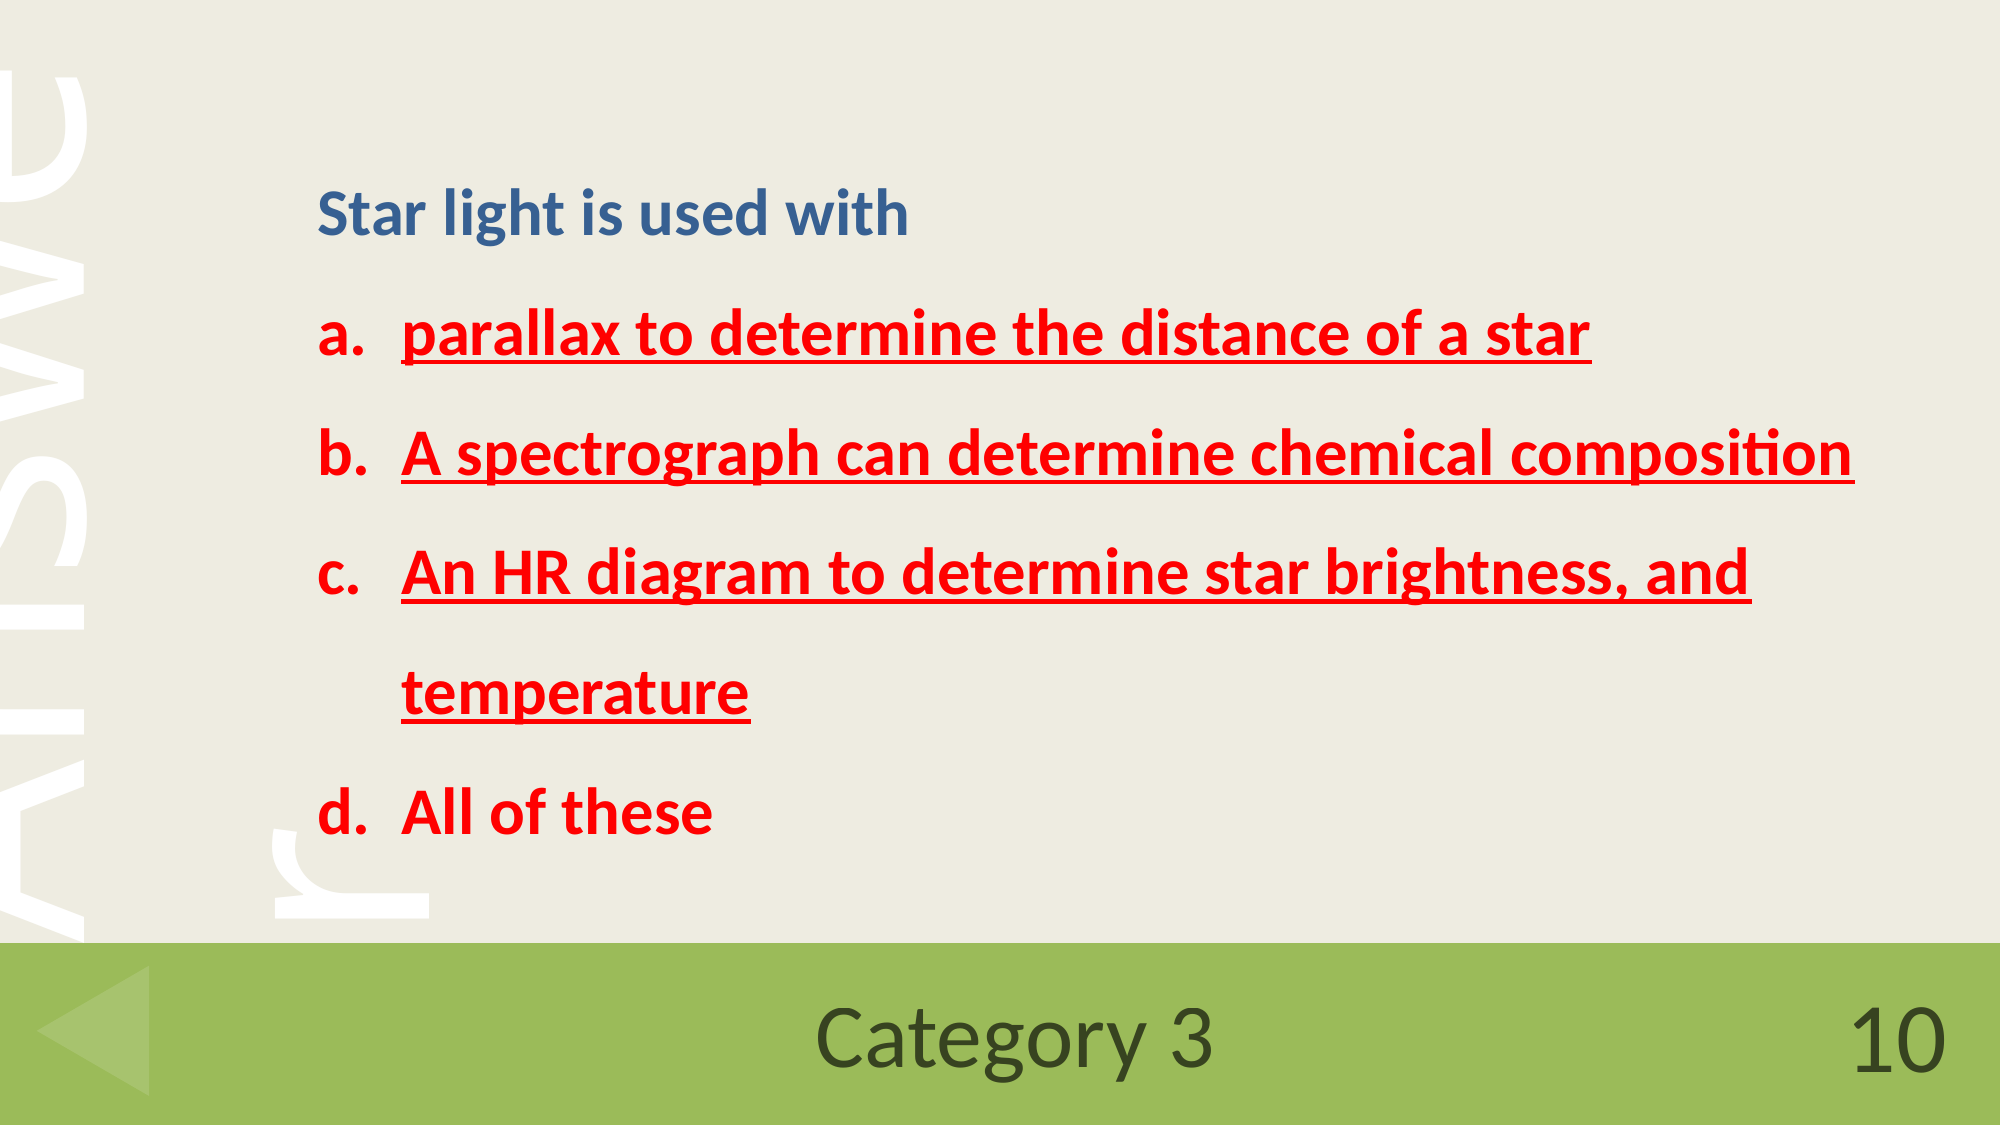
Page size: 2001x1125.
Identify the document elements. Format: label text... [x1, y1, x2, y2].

list 10 [1916, 967, 1963, 1097]
title Category 3 [115, 937, 1916, 1125]
list Star light is used with parallax to determine the distance of a star A spectrograph can determine chemical composition An HR diagram to determine star brightness, and temperature All of these [302, 130, 1874, 847]
